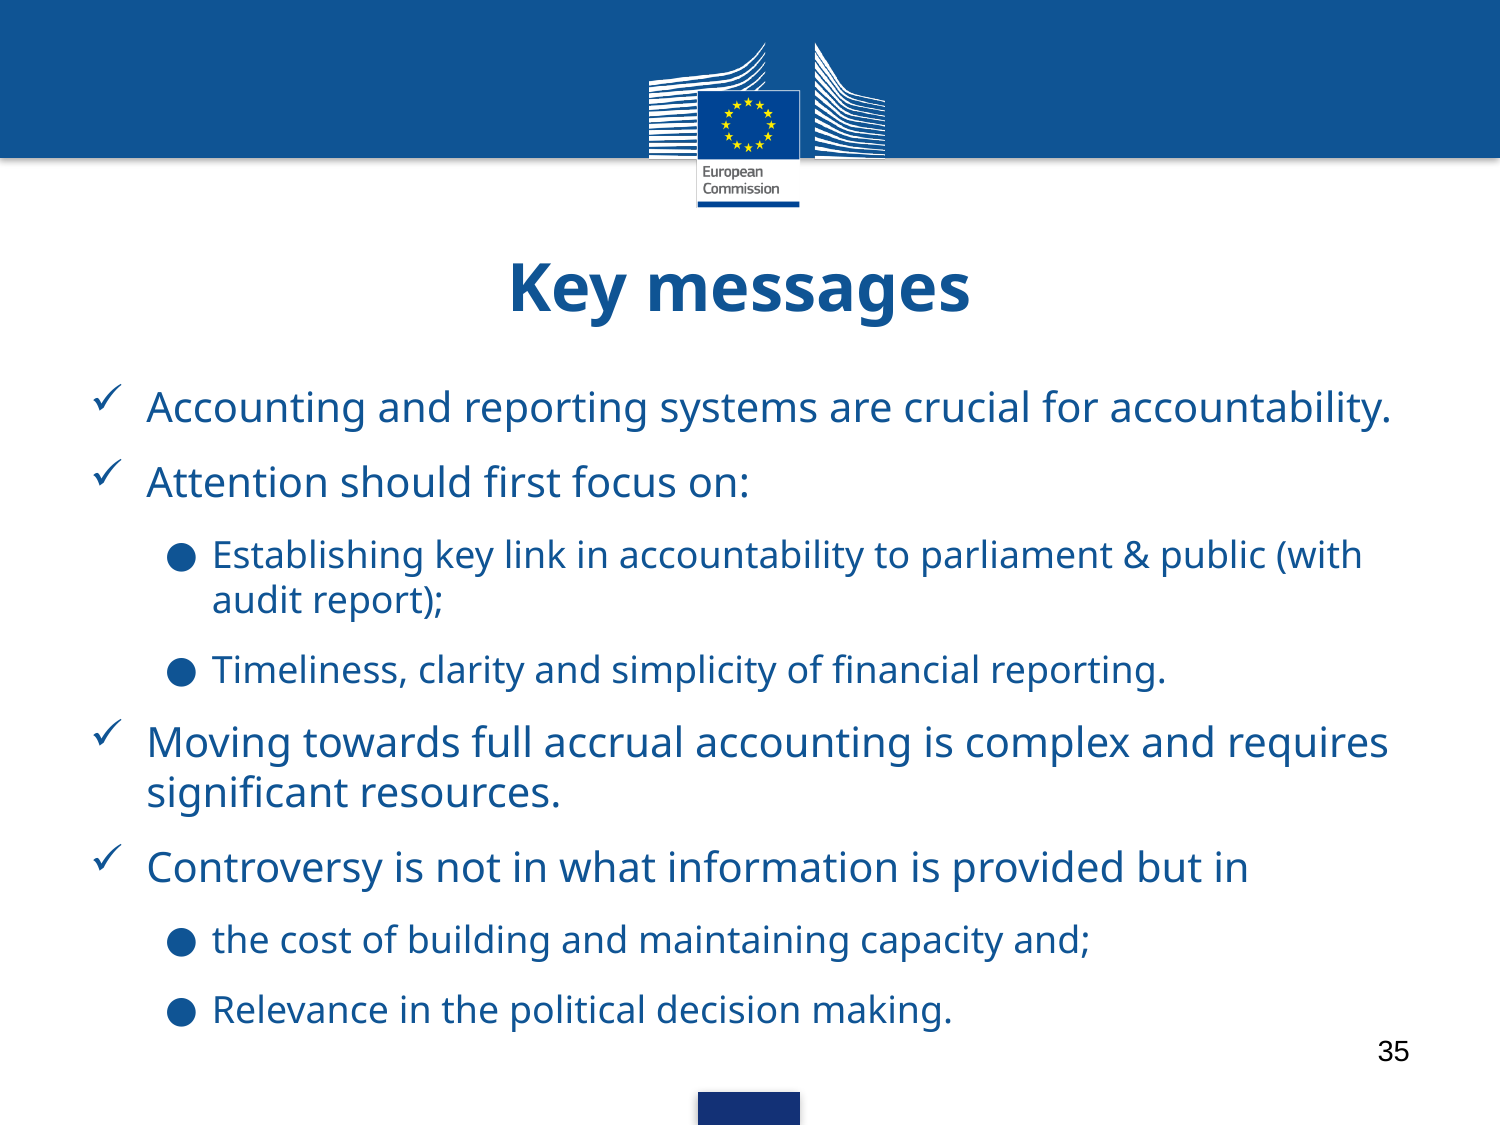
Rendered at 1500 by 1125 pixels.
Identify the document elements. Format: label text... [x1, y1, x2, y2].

picture [649, 42, 885, 207]
title Key messages [64, 207, 1416, 362]
slide_number 35 [1074, 1024, 1426, 1103]
list Accounting and reporting systems are crucial for accountability. Attention should first focus on: Establishing key link in accountability to parliament & public (with audit report); Timeliness, clarity and simplicity of financial reporting. Moving towards full accrual accounting is complex and requires significant resources. Controversy is not in what information is provided but in the cost of building and maintaining capacity and; Relevance in the political decision making. [75, 373, 1425, 1103]
